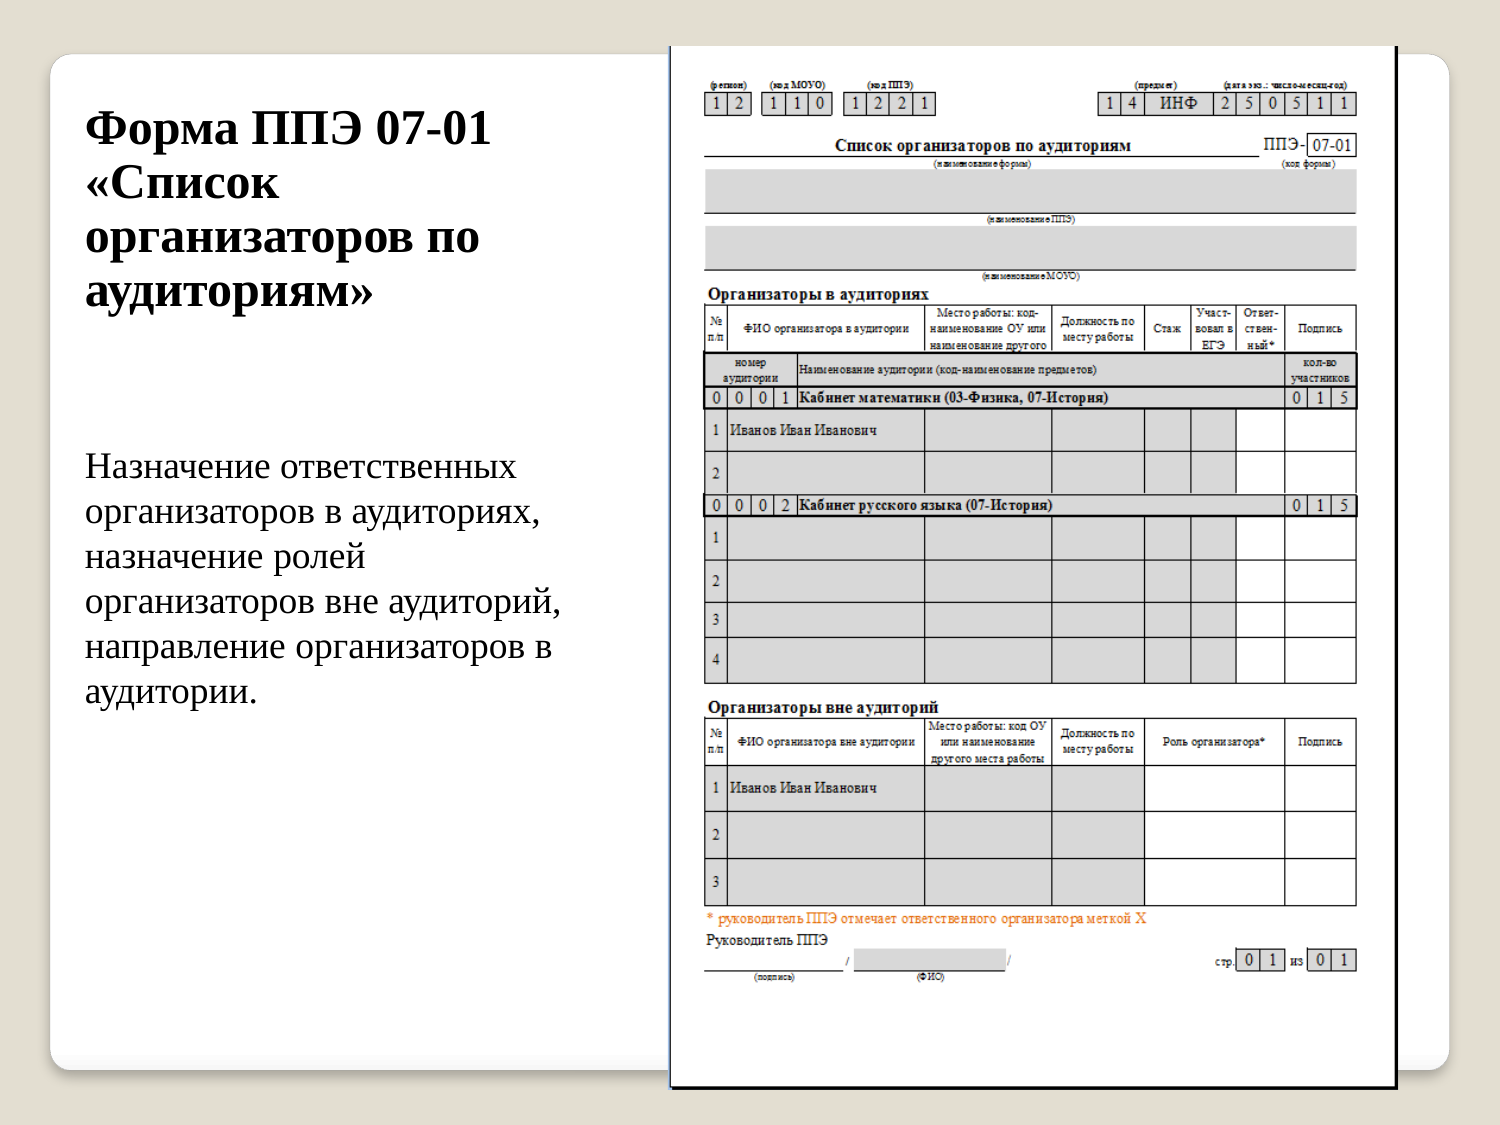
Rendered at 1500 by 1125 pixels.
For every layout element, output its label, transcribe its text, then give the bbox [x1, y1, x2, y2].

text_box Назначение ответственных организаторов в аудиториях, назначение ролей организаторов вне аудиторий, направление организаторов в аудитории. [70, 433, 586, 719]
text_box Форма ППЭ 07-01 «Список организаторов по аудиториям» [70, 93, 528, 379]
picture [667, 46, 1399, 1091]
